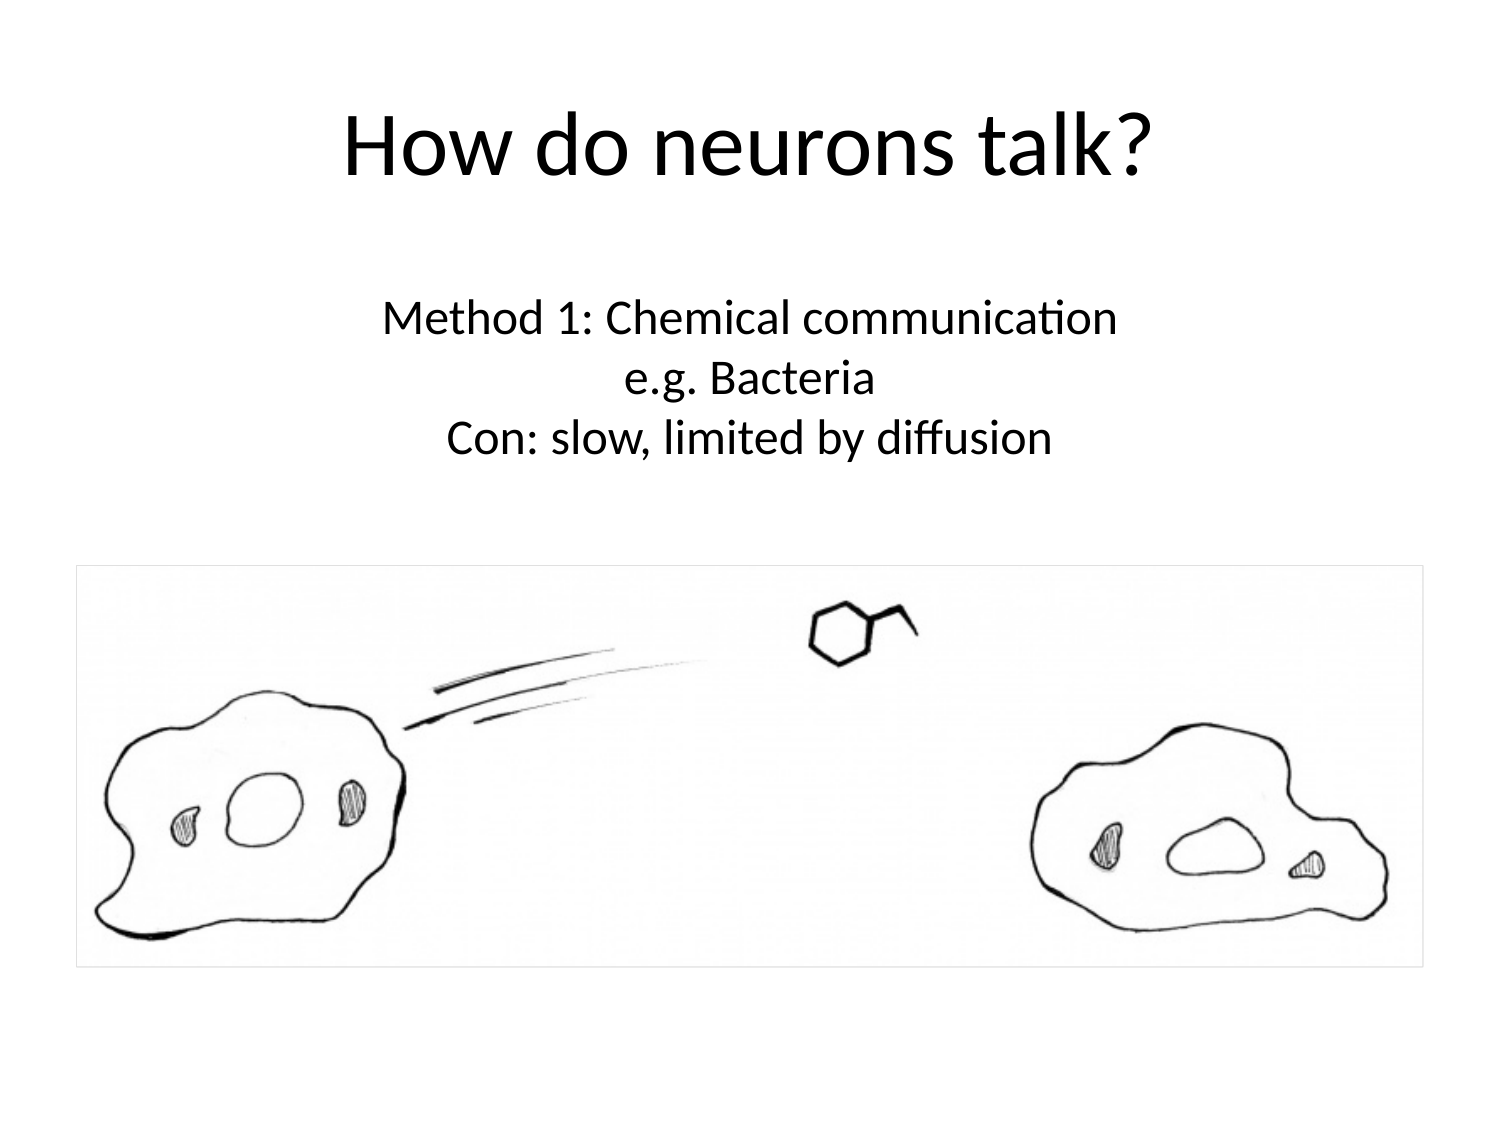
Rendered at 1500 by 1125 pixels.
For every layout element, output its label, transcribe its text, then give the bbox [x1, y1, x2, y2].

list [74, 564, 1426, 969]
title How do neurons talk? [75, 45, 1425, 233]
text_box Method 1: Chemical communication e.g. Bacteria Con: slow, limited by diffusion [74, 277, 1425, 472]
